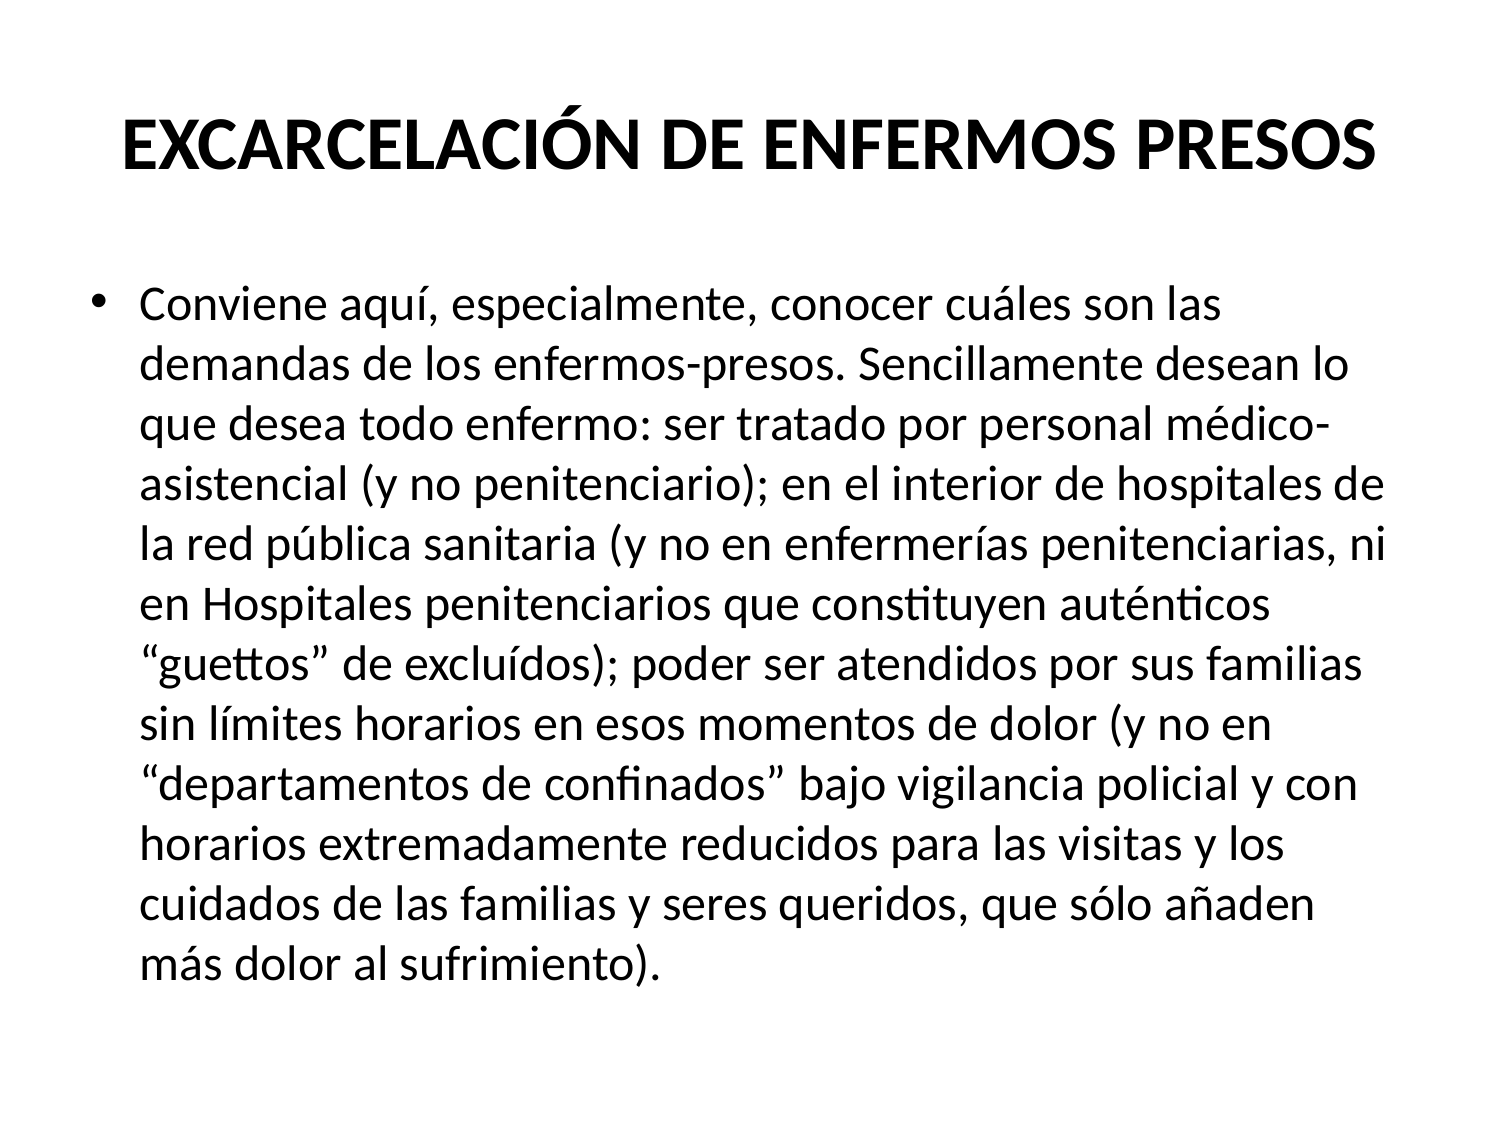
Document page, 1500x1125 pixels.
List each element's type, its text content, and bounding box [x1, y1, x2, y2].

title EXCARCELACIÓN DE ENFERMOS PRESOS [75, 45, 1425, 233]
list Conviene aquí, especialmente, conocer cuáles son las demandas de los enfermos-presos. Sencillamente desean lo que desea todo enfermo: ser tratado por personal médico-asistencial (y no penitenciario); en el interior de hospitales de la red pública sanitaria (y no en enfermerías penitenciarias, ni en Hospitales penitenciarios que constituyen auténticos “guettos” de excluídos); poder ser atendidos por sus familias sin límites horarios en esos momentos de dolor (y no en “departamentos de confinados” bajo vigilancia policial y con horarios extremadamente reducidos para las visitas y los cuidados de las familias y seres queridos, que sólo añaden más dolor al sufrimiento). [75, 262, 1425, 1005]
